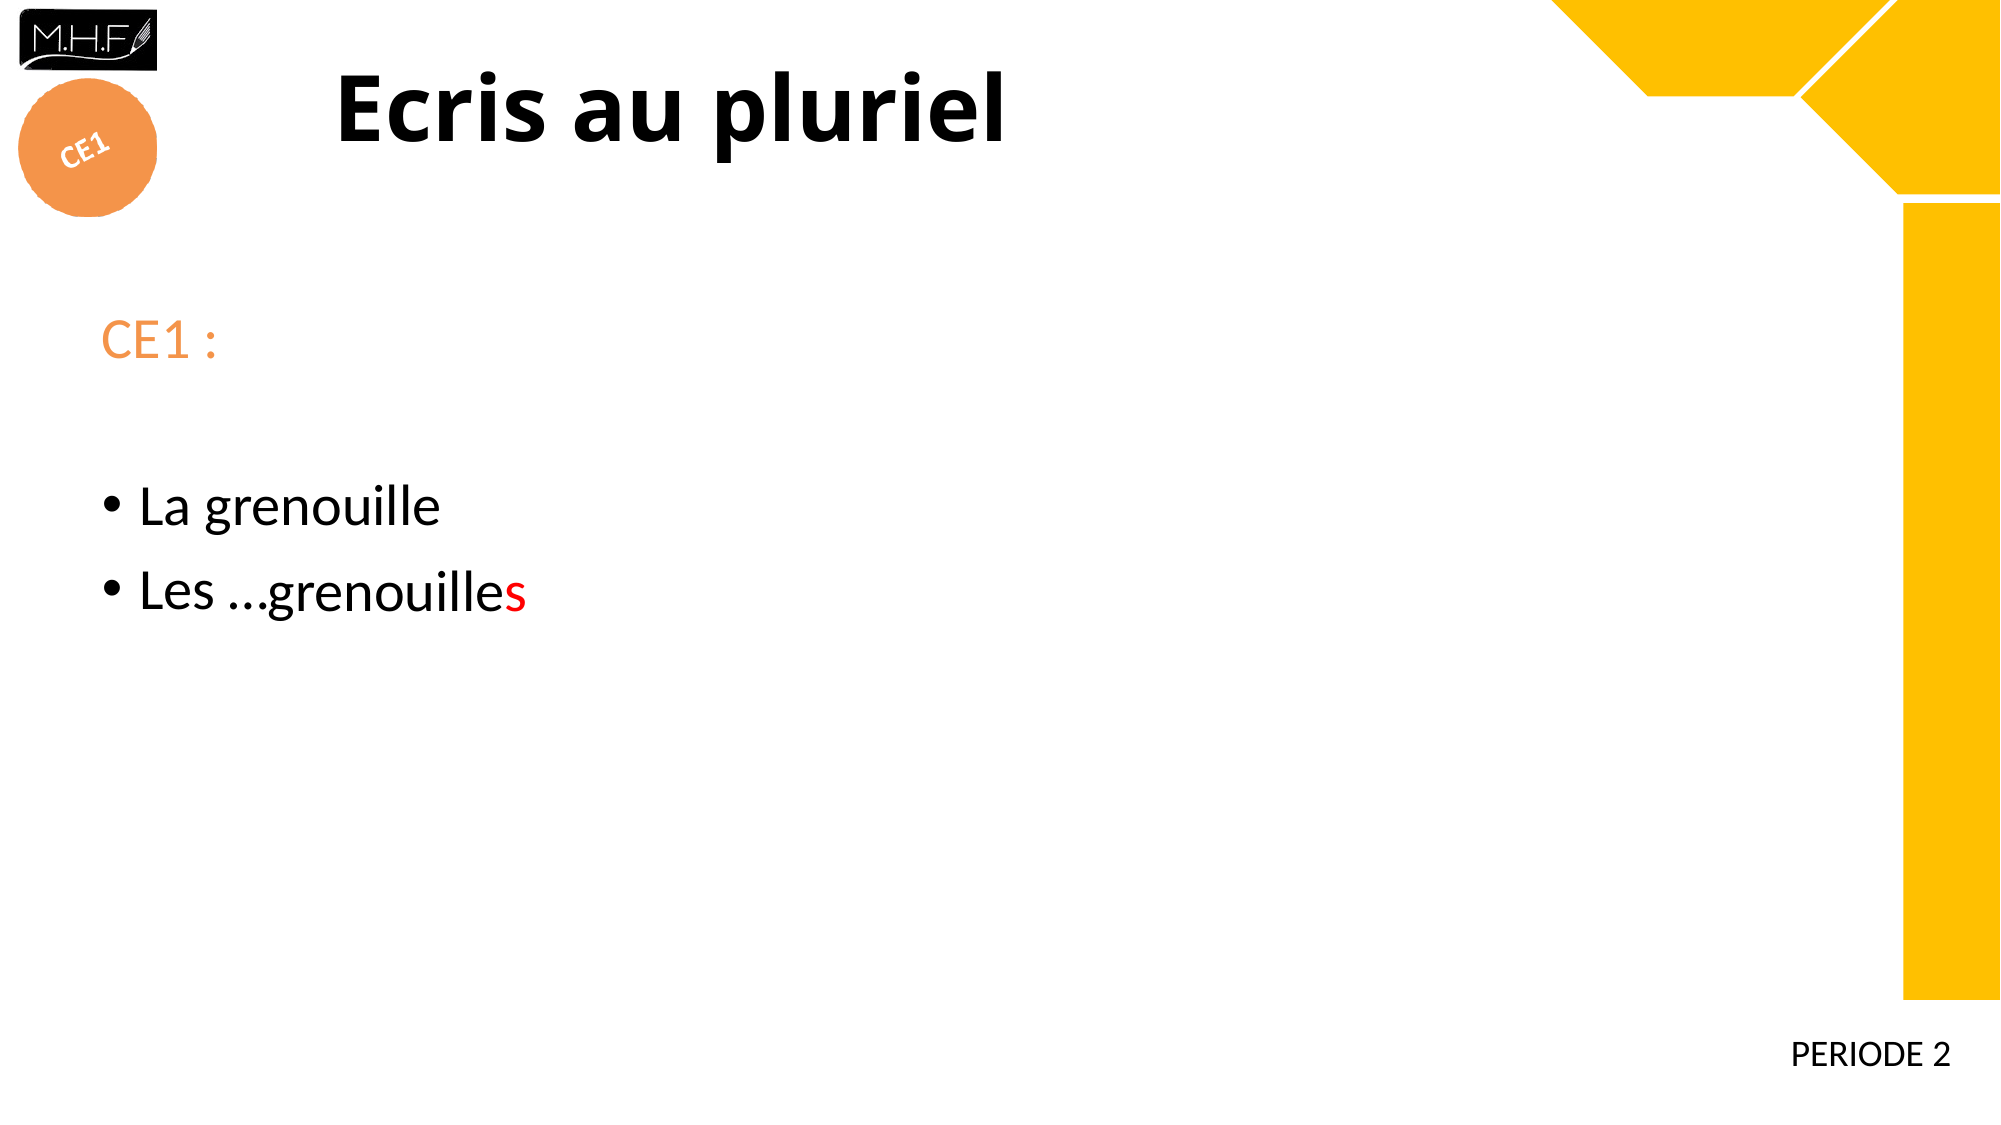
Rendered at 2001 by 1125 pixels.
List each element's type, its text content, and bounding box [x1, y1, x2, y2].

picture [16, 7, 157, 74]
text_box PERIODE 2 [1362, 1021, 1967, 1125]
text_box [1902, 202, 2000, 1001]
picture [18, 78, 157, 218]
list CE1 : La grenouille Les … [86, 300, 897, 1015]
title Ecris au pluriel [318, 3, 1865, 221]
text_box [1549, 0, 1892, 98]
text_box [1799, 0, 2000, 196]
text_box grenouilles [253, 545, 1624, 631]
